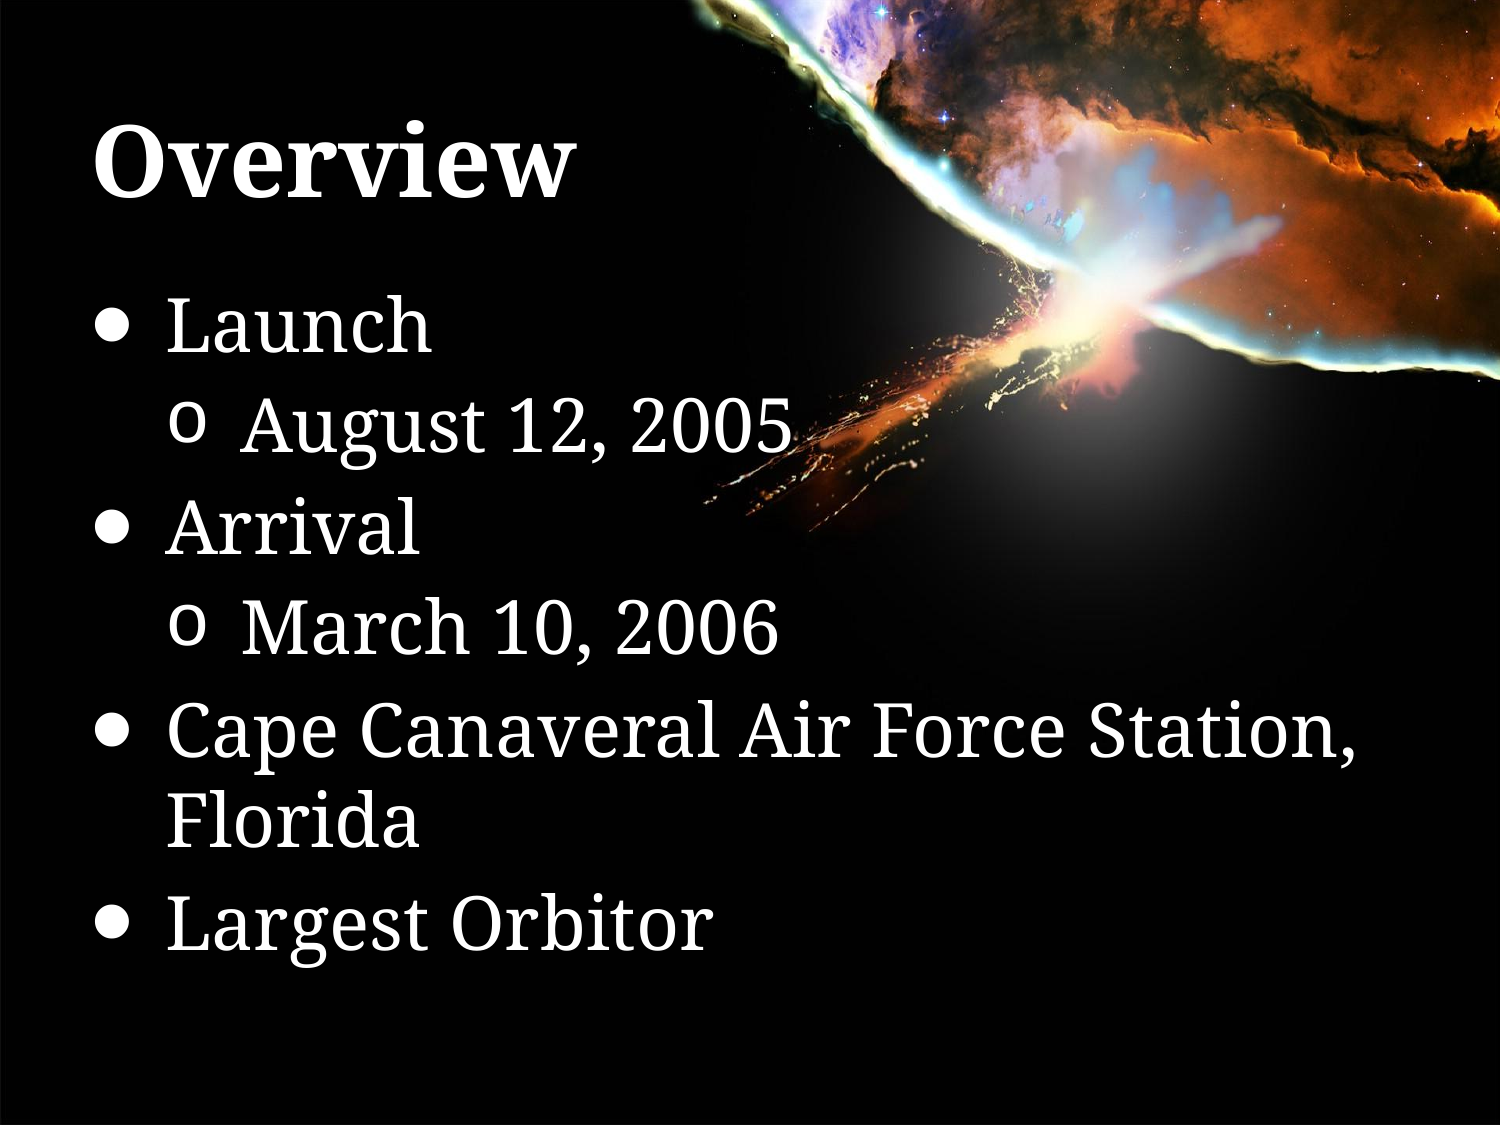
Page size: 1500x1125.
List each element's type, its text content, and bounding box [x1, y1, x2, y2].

picture [0, 0, 1500, 1125]
title Overview [75, 45, 1425, 233]
list Launch August 12, 2005 Arrival March 10, 2006 Cape Canaveral Air Force Station, Florida Largest Orbitor [75, 262, 1425, 1078]
